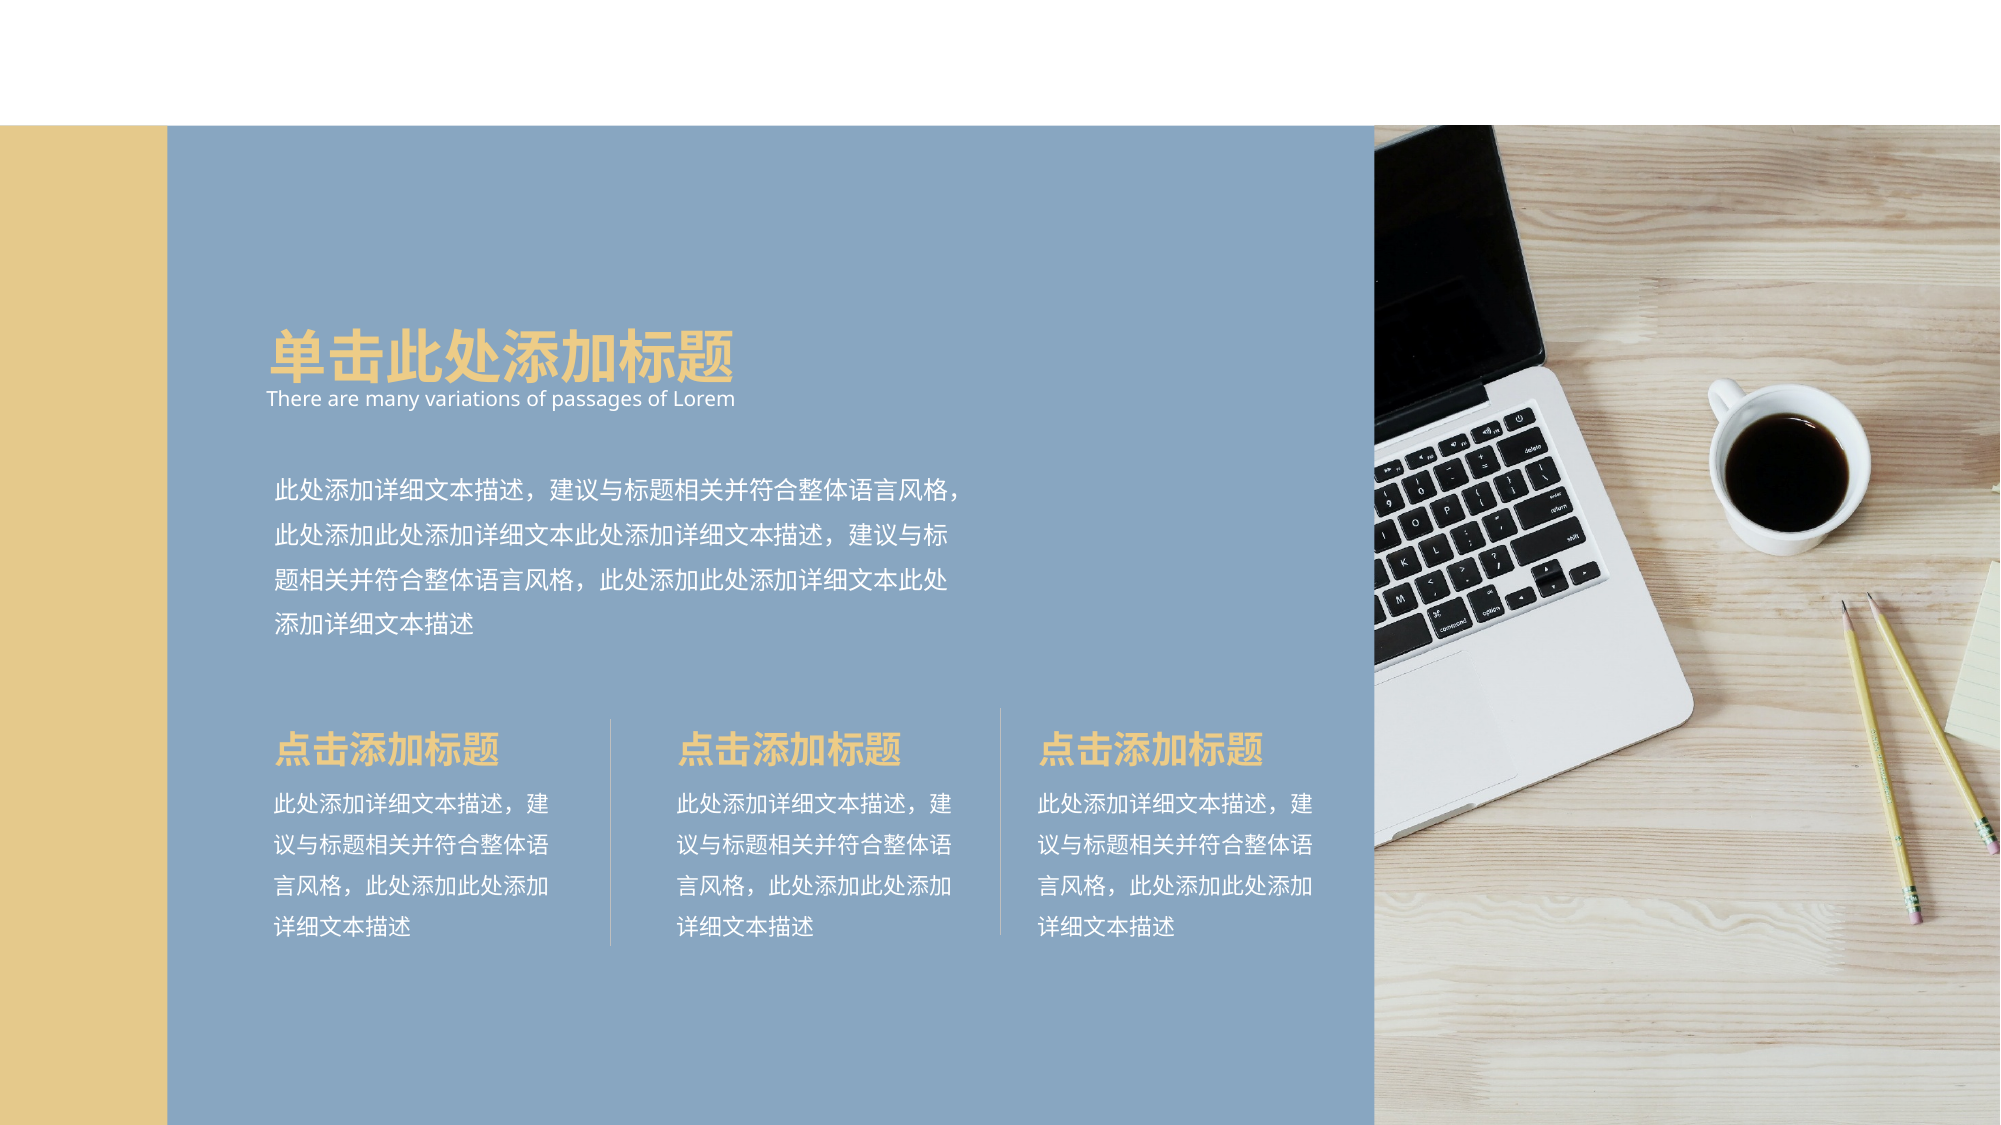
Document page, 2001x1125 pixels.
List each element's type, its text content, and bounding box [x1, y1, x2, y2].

text_box [0, 125, 168, 1125]
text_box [661, 719, 972, 946]
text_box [258, 719, 569, 946]
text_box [251, 312, 903, 420]
text_box [168, 125, 1374, 1125]
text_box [1022, 719, 1333, 946]
picture [1374, 125, 2000, 1125]
text_box 此处添加详细文本描述，建议与标题相关并符合整体语言风格，此处添加此处添加详细文本此处添加详细文本描述，建议与标题相关并符合整体语言风格，此处添加此处添加详细文本此处添加详细文本描述 [259, 452, 979, 647]
